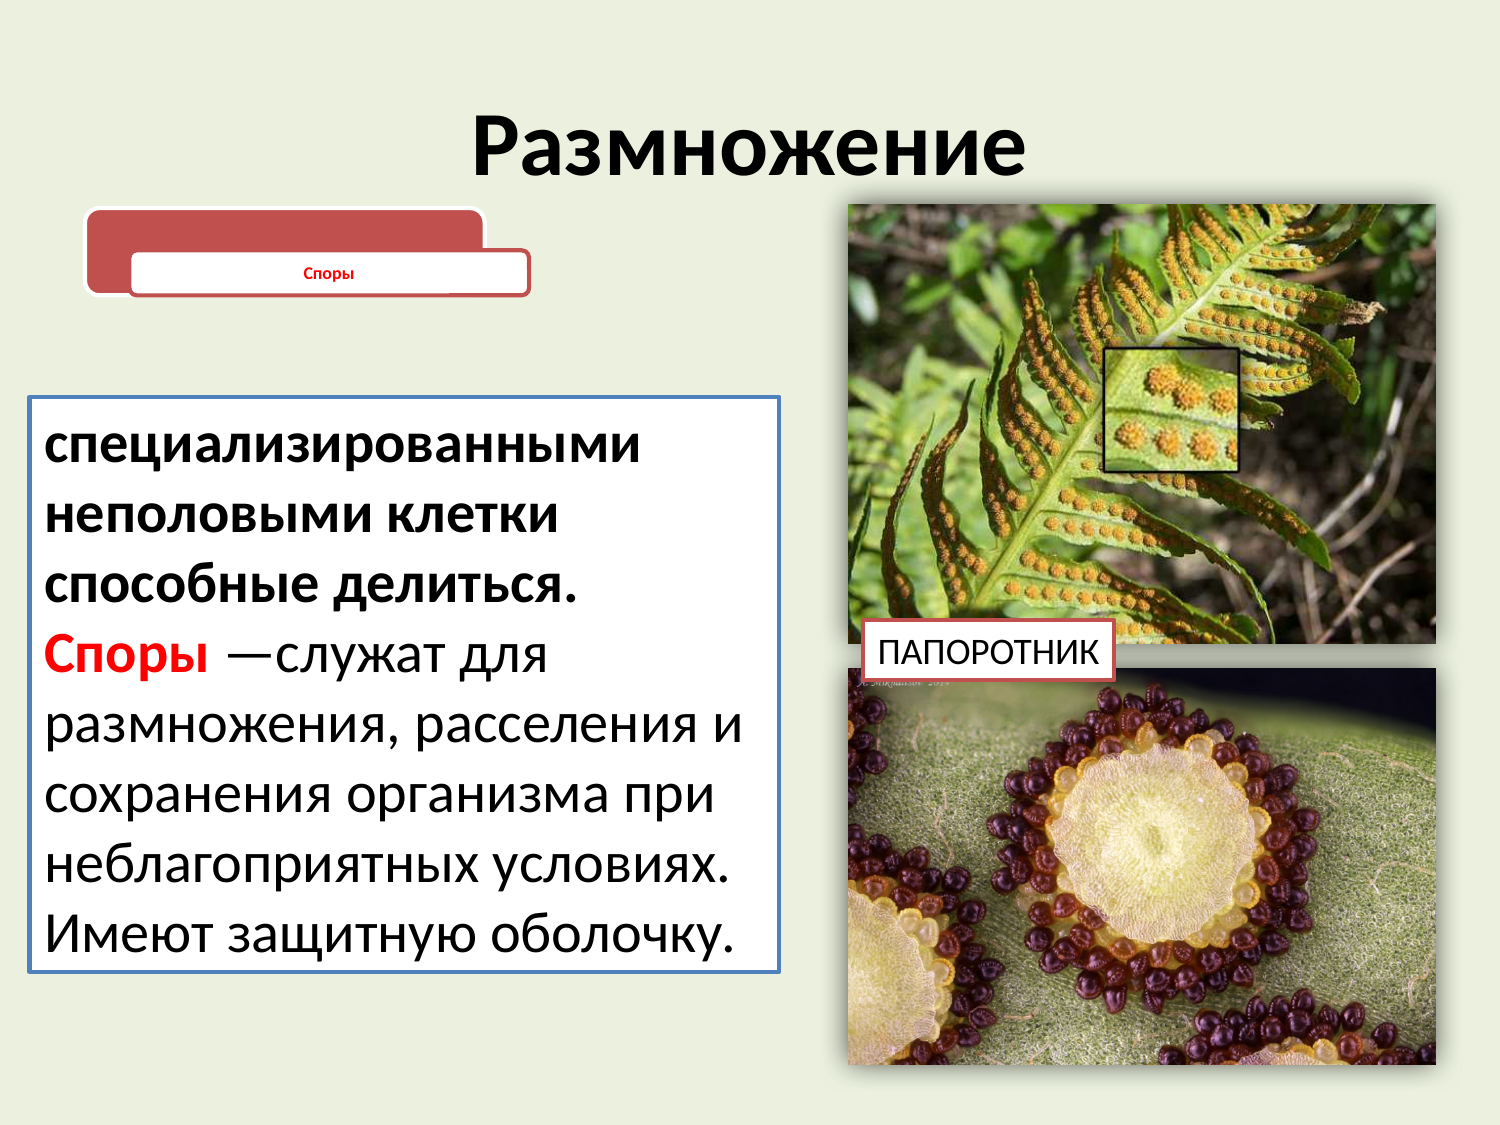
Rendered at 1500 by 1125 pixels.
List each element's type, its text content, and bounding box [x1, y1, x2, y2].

title Размножение [75, 45, 1425, 233]
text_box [841, 204, 1436, 1065]
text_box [29, 207, 585, 410]
text_box специализированными неполовыми клетки способные делиться. Споры —служат для размножения, расселения и сохранения организма при неблагоприятных условиях. Имеют защитную оболочку. [27, 395, 781, 974]
